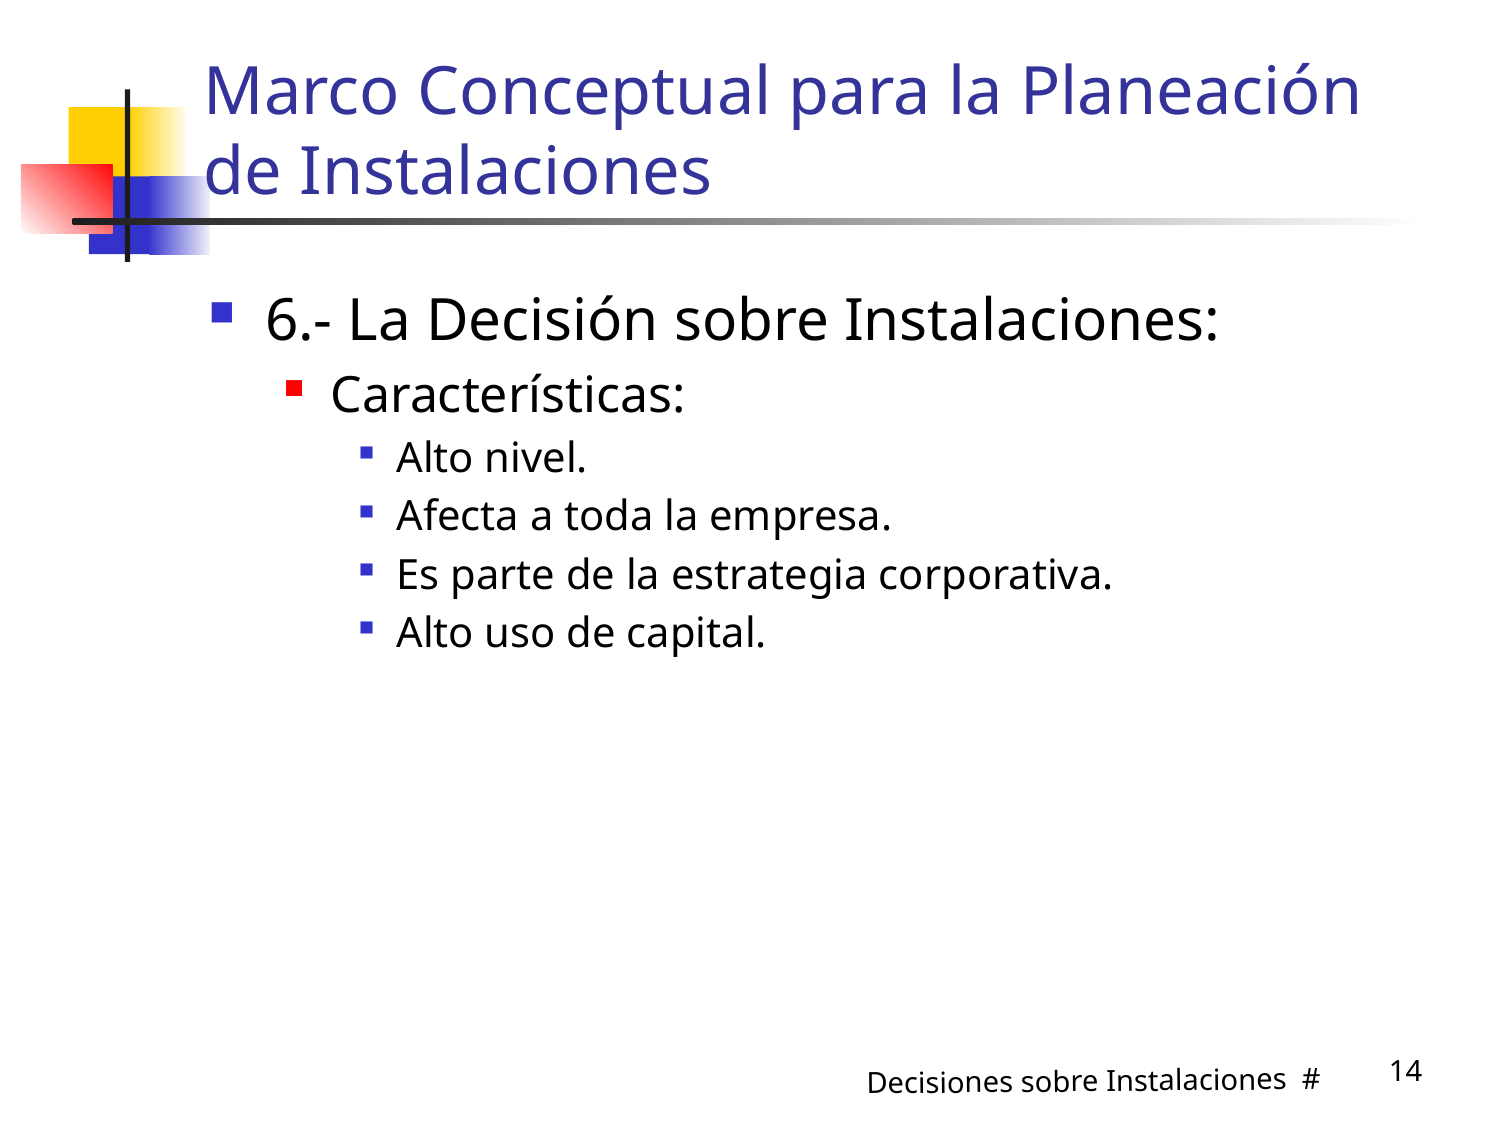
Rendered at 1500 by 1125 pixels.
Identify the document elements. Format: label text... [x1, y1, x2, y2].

title Marco Conceptual para la Planeación de Instalaciones [188, 27, 1468, 216]
slide_number 14 [1124, 1024, 1438, 1101]
footer Decisiones sobre Instalaciones # [773, 1028, 1414, 1110]
list 6.- La Decisión sobre Instalaciones: Características: Alto nivel. Afecta a toda la empresa. Es parte de la estrategia corporativa. Alto uso de capital. [193, 274, 1470, 1007]
